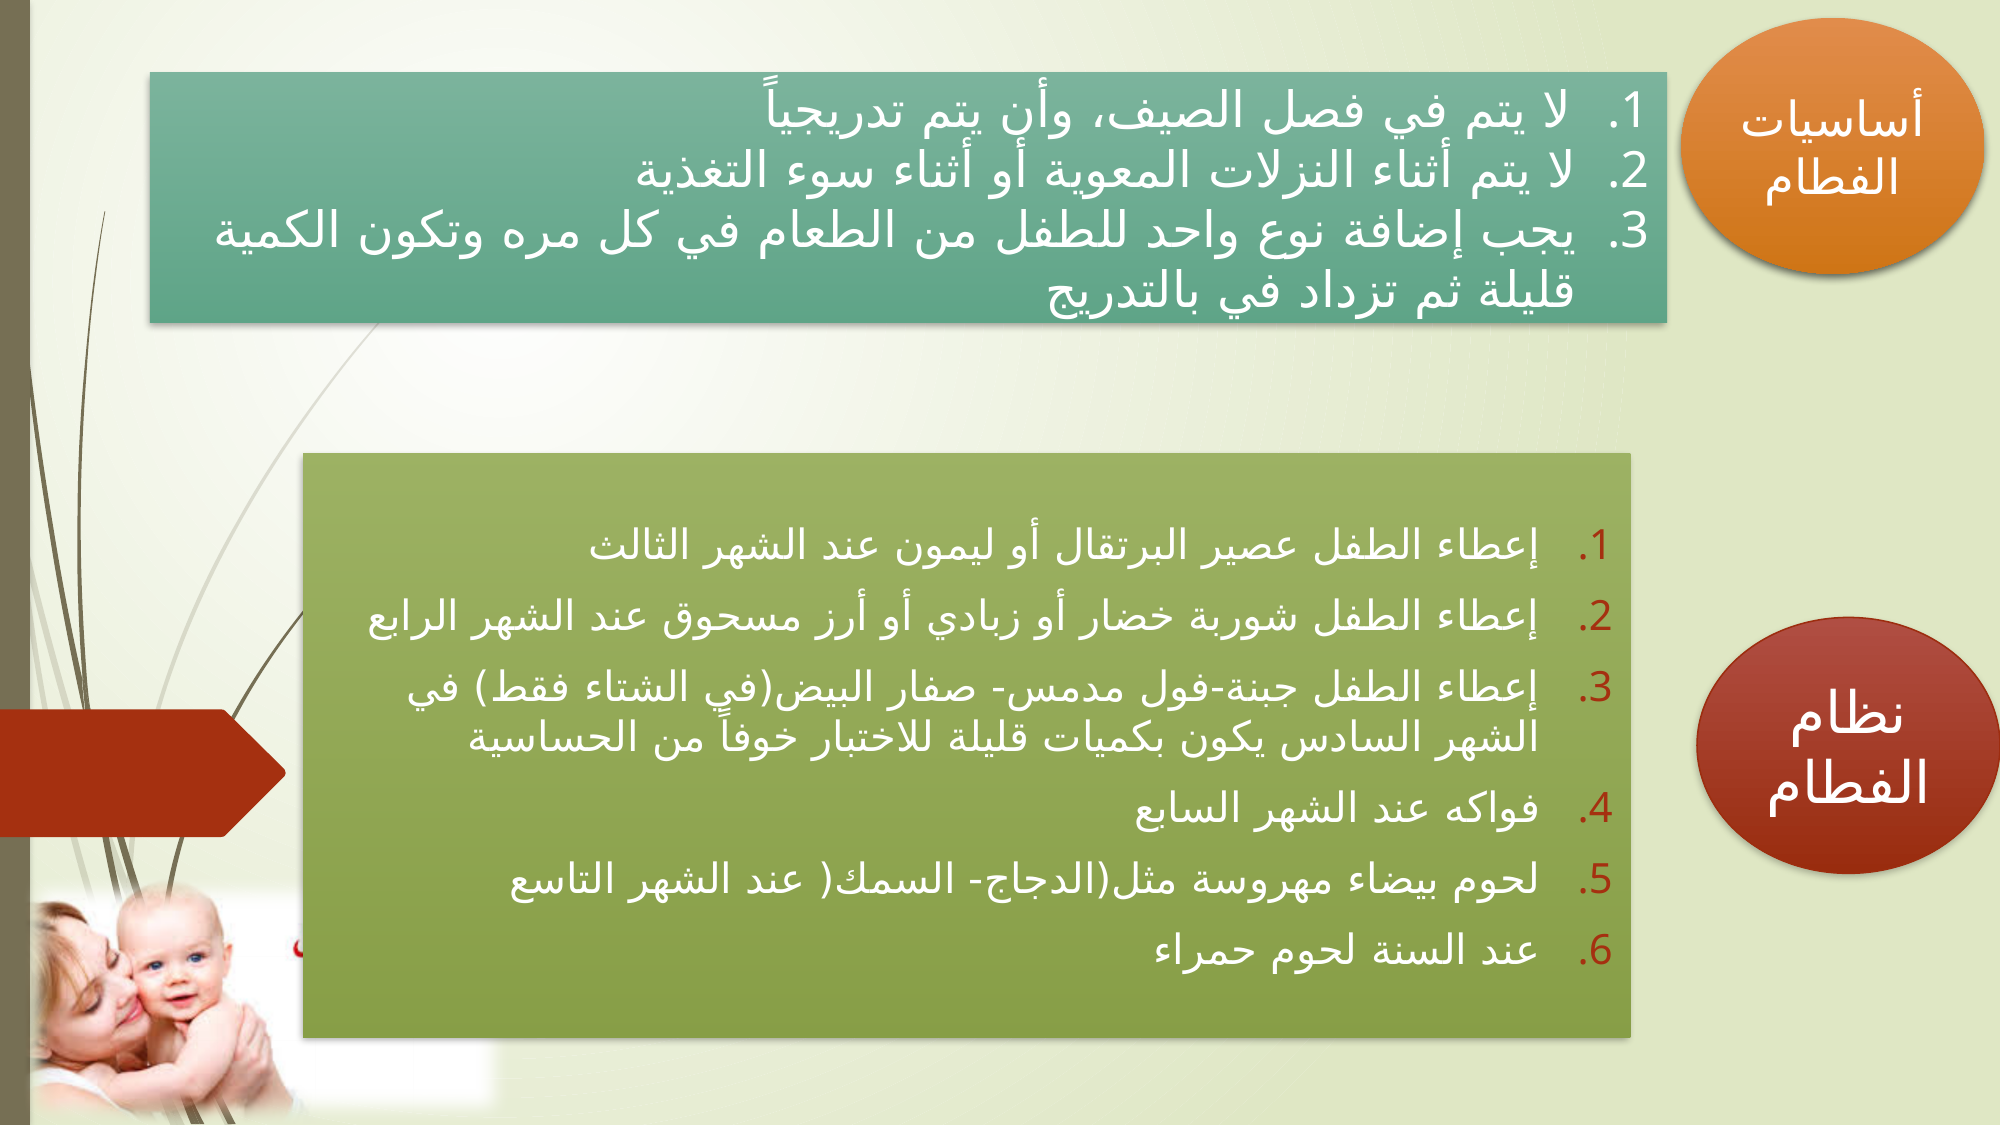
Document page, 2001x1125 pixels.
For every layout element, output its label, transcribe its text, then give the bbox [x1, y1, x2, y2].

picture [22, 873, 513, 1125]
subtitle إعطاء الطفل عصير البرتقال أو ليمون عند الشهر الثالث إعطاء الطفل شوربة خضار أو زبادي أو أرز مسحوق عند الشهر الرابع إعطاء الطفل جبنة-فول مدمس- صفار البيض(في الشتاء فقط) في الشهر السادس يكون بكميات قليلة للاختبار خوفاً من الحساسية فواكه عند الشهر السابع لحوم بيضاء مهروسة مثل(الدجاج- السمك( عند الشهر التاسع عند السنة لحوم حمراء [302, 452, 1631, 1038]
text_box أساسيات الفطام [1681, 17, 1985, 274]
text_box نظام الفطام [1696, 616, 2000, 875]
text_box لا يتم في فصل الصيف، وأن يتم تدريجياً لا يتم أثناء النزلات المعوية أو أثناء سوء التغذية يجب إضافة نوع واحد للطفل من الطعام في كل مره وتكون الكمية قليلة ثم تزداد في بالتدريج [149, 72, 1668, 323]
